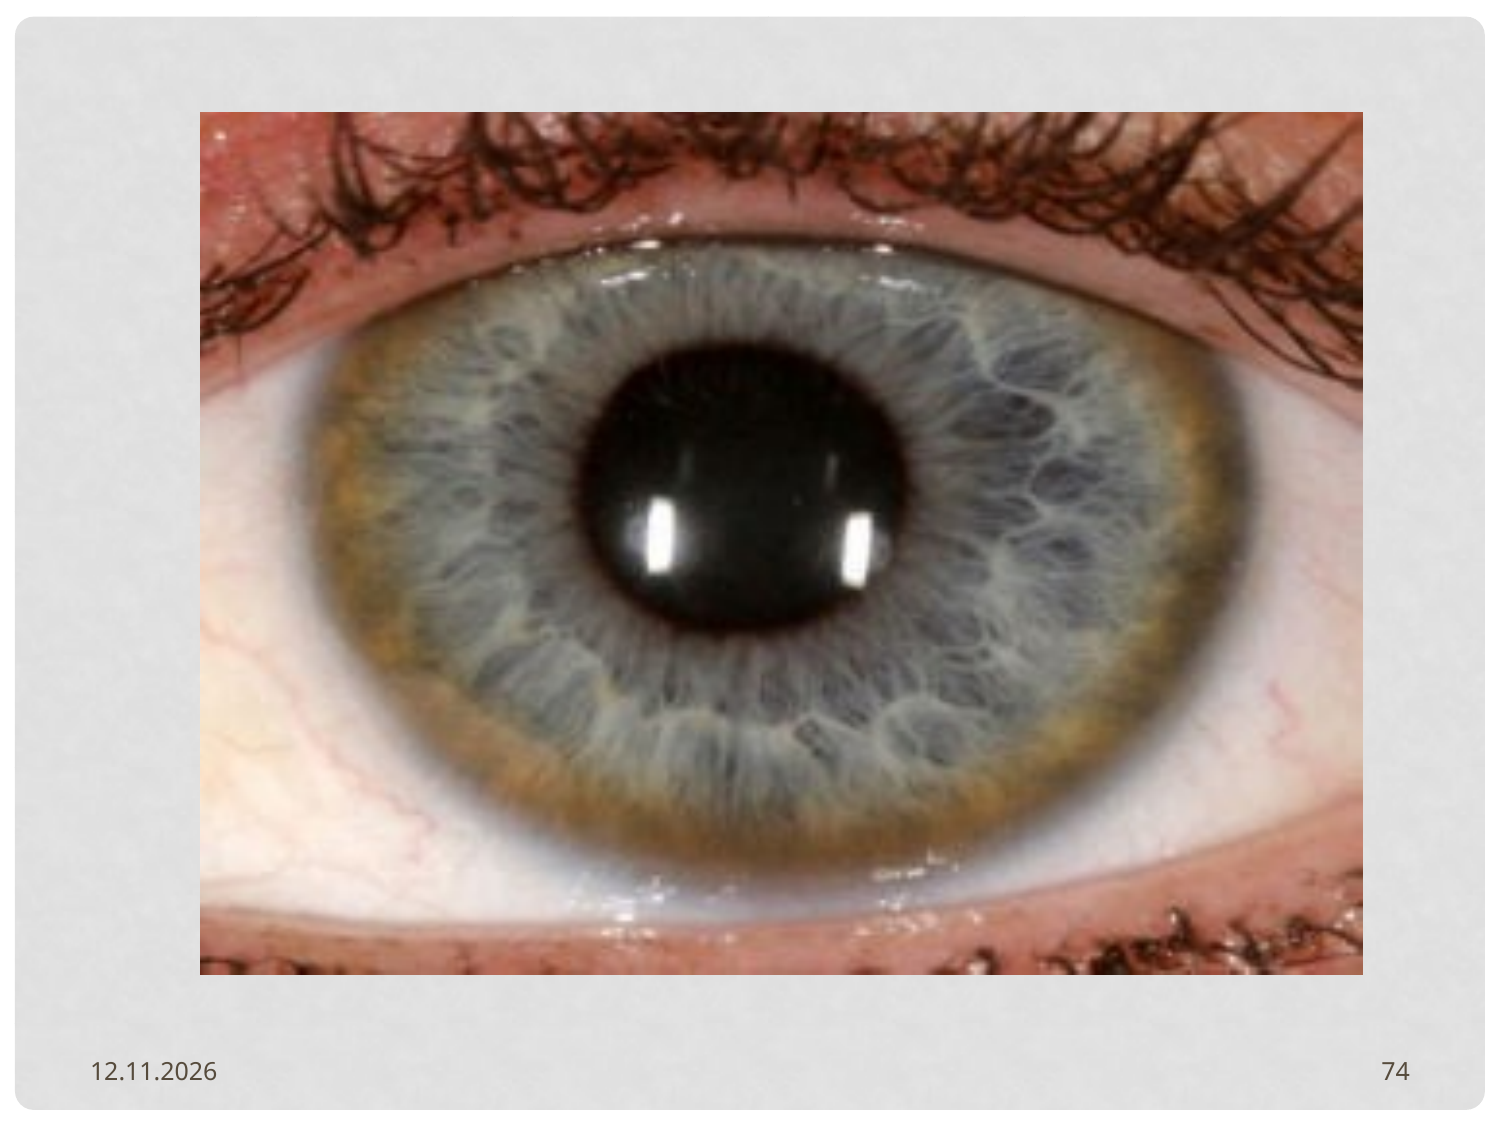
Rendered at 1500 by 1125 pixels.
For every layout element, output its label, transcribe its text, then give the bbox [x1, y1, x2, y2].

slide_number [75, 1042, 425, 1103]
picture [199, 112, 1363, 976]
slide_number 74 [1074, 1042, 1425, 1103]
